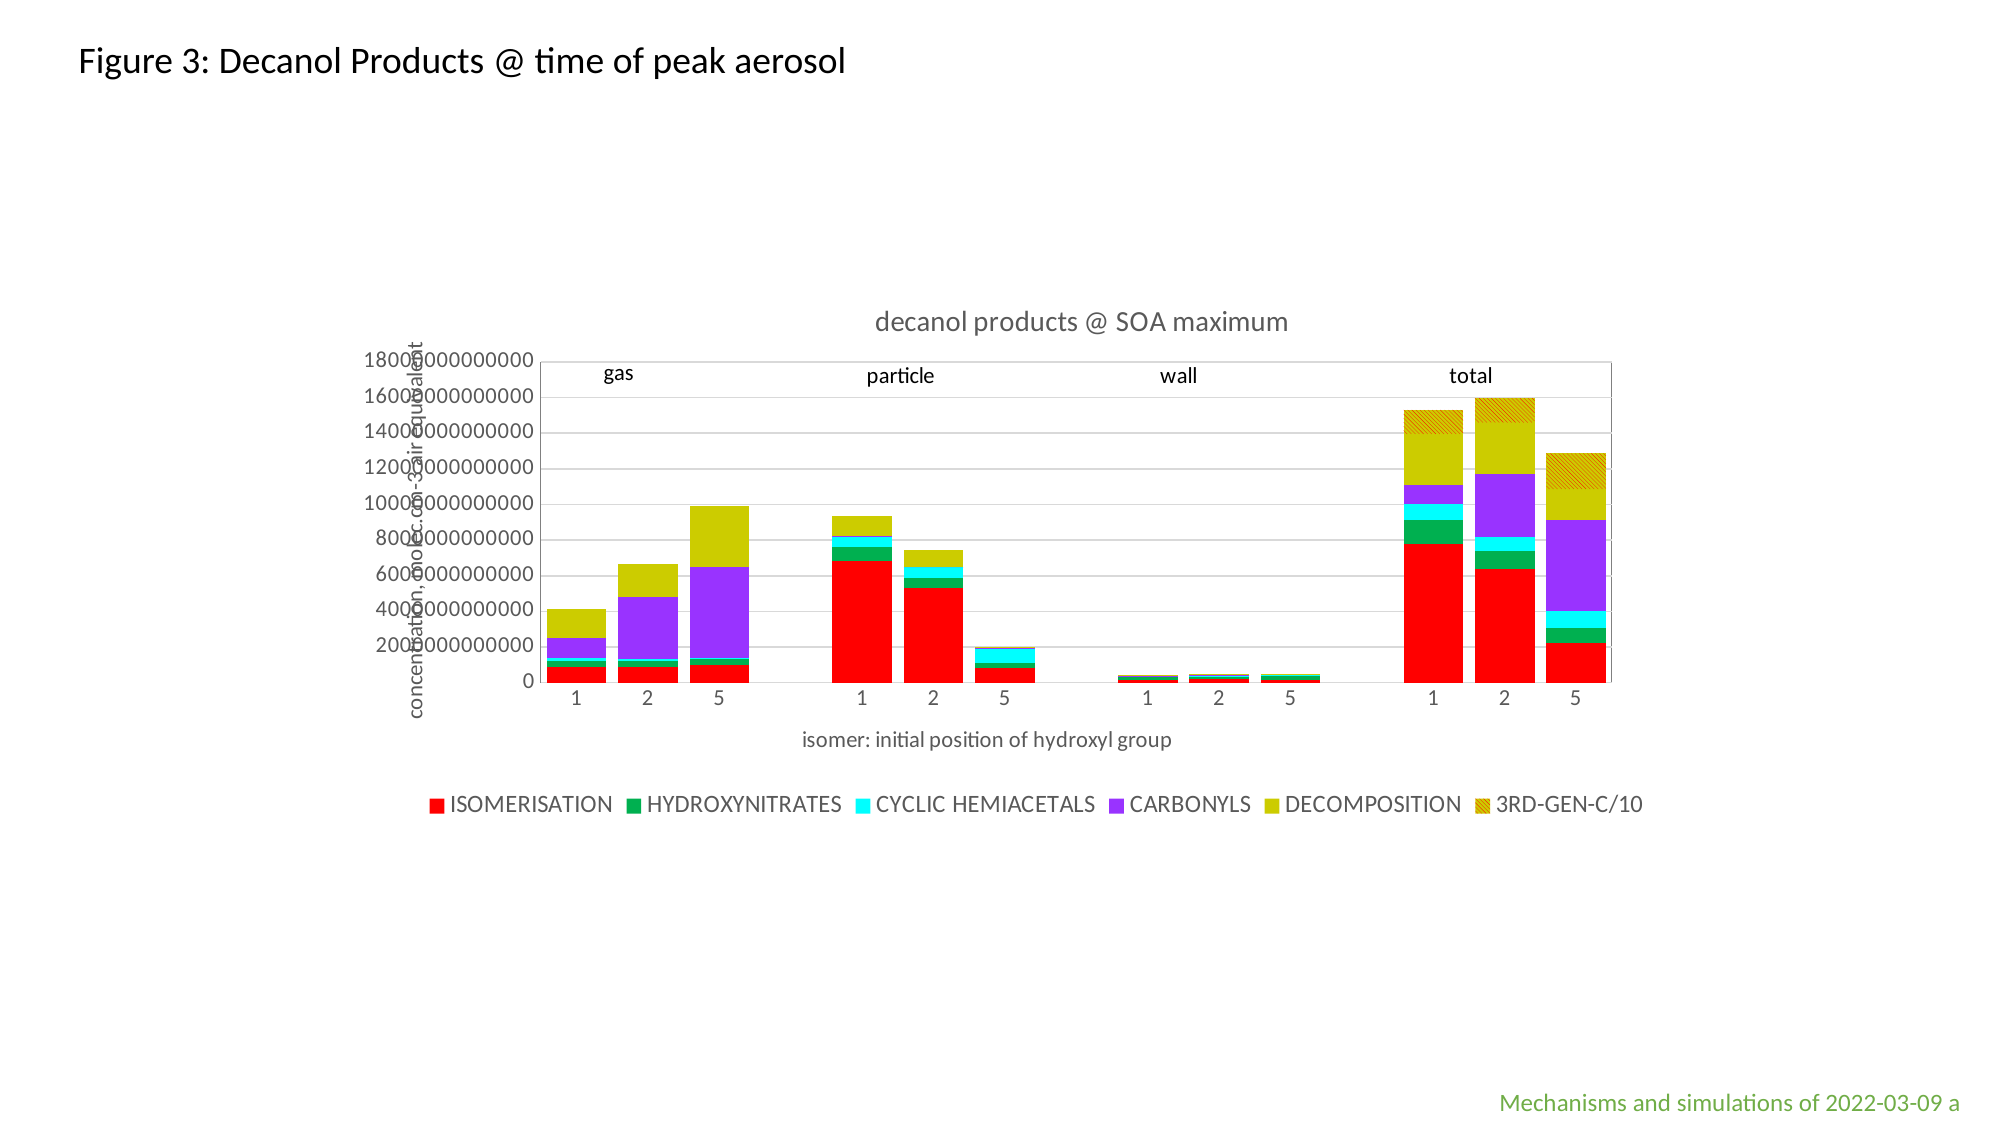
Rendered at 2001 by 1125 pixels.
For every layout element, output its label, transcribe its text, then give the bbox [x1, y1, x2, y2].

text_box Mechanisms and simulations of 2022-03-09 a [1460, 1079, 2000, 1125]
text_box Figure 3: Decanol Products @ time of peak aerosol [63, 28, 948, 134]
chart [363, 283, 1658, 844]
